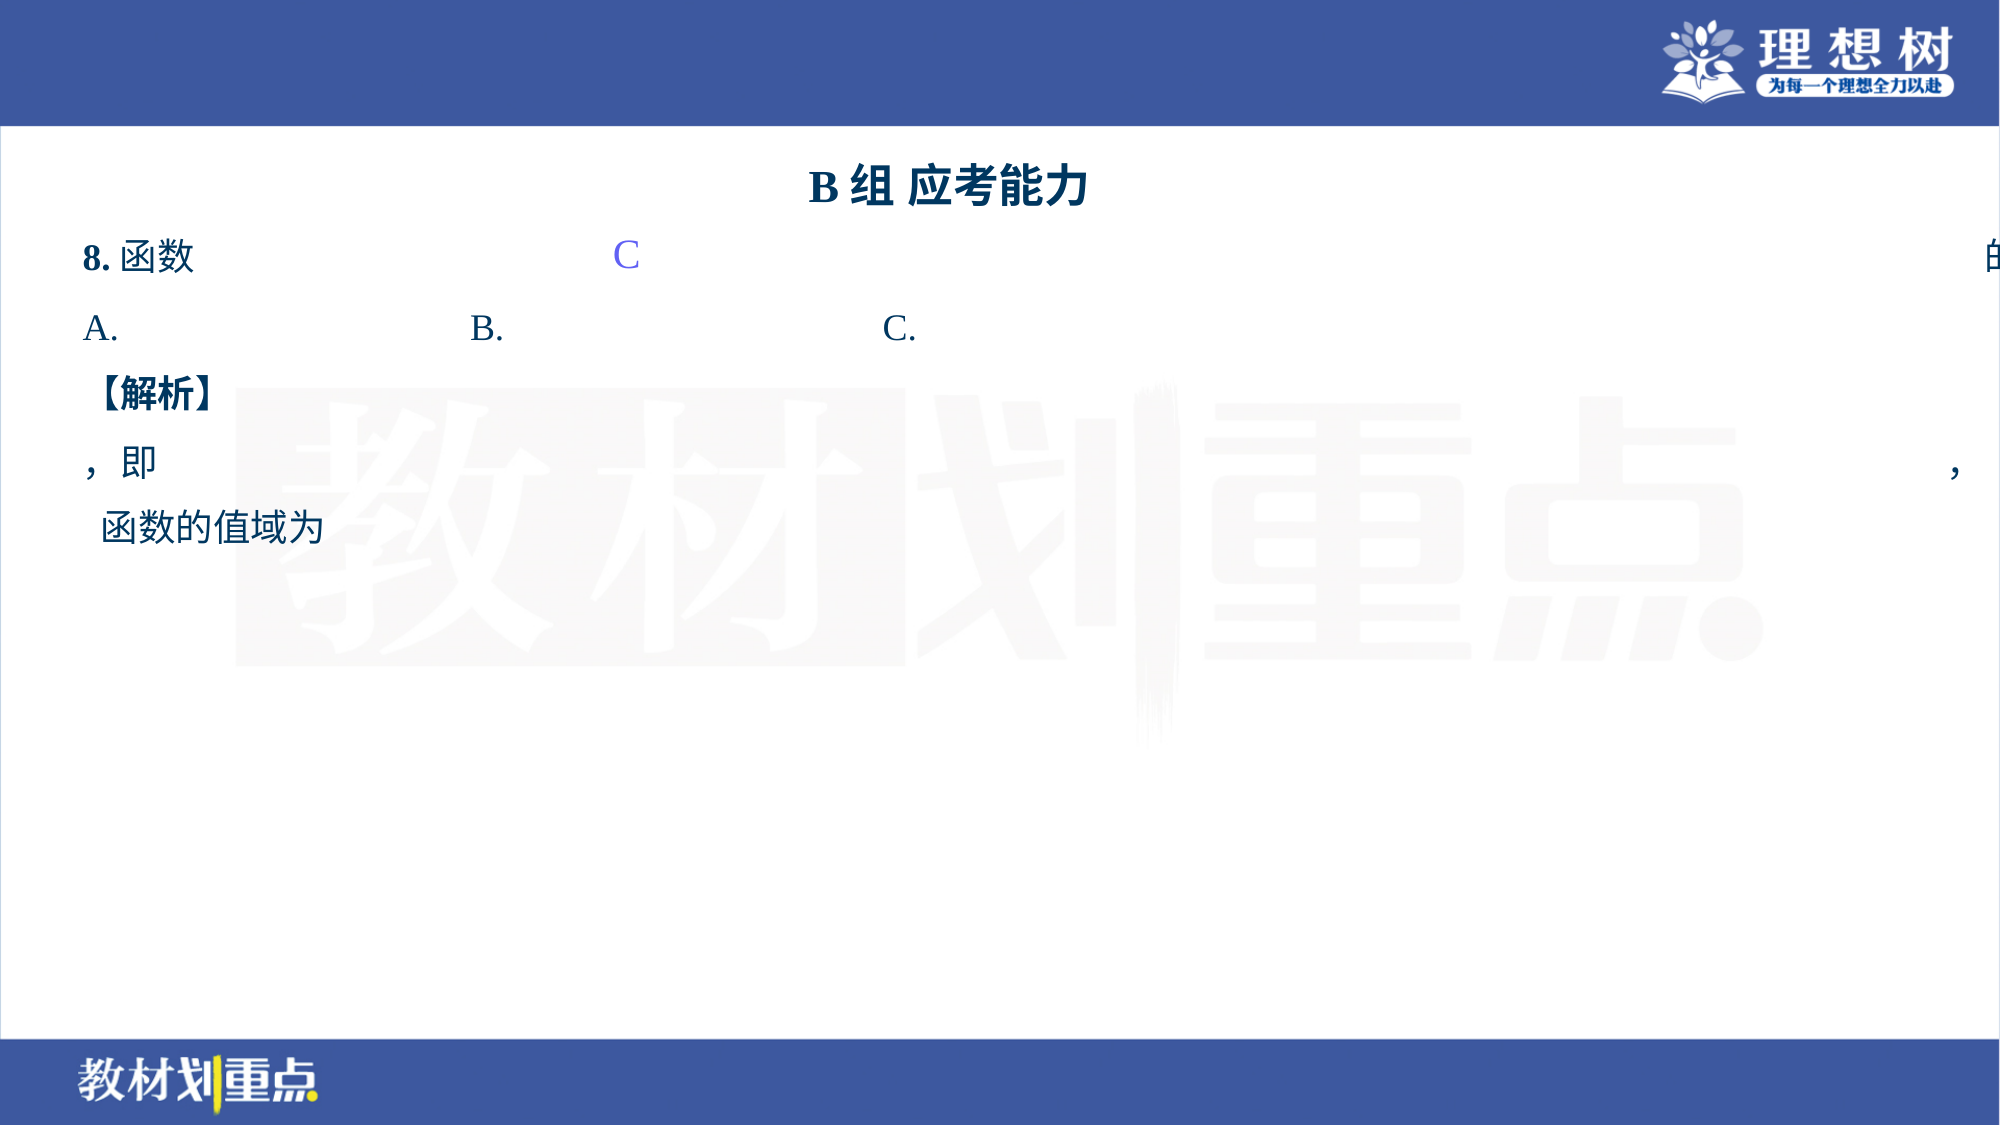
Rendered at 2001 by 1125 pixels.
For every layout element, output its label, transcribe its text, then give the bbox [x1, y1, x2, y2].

picture [1990, 247, 1998, 255]
picture [1990, 257, 1998, 267]
text_box B组 应考能力 [82, 129, 1817, 270]
text_box C [597, 224, 656, 275]
picture [0, 0, 2000, 1125]
